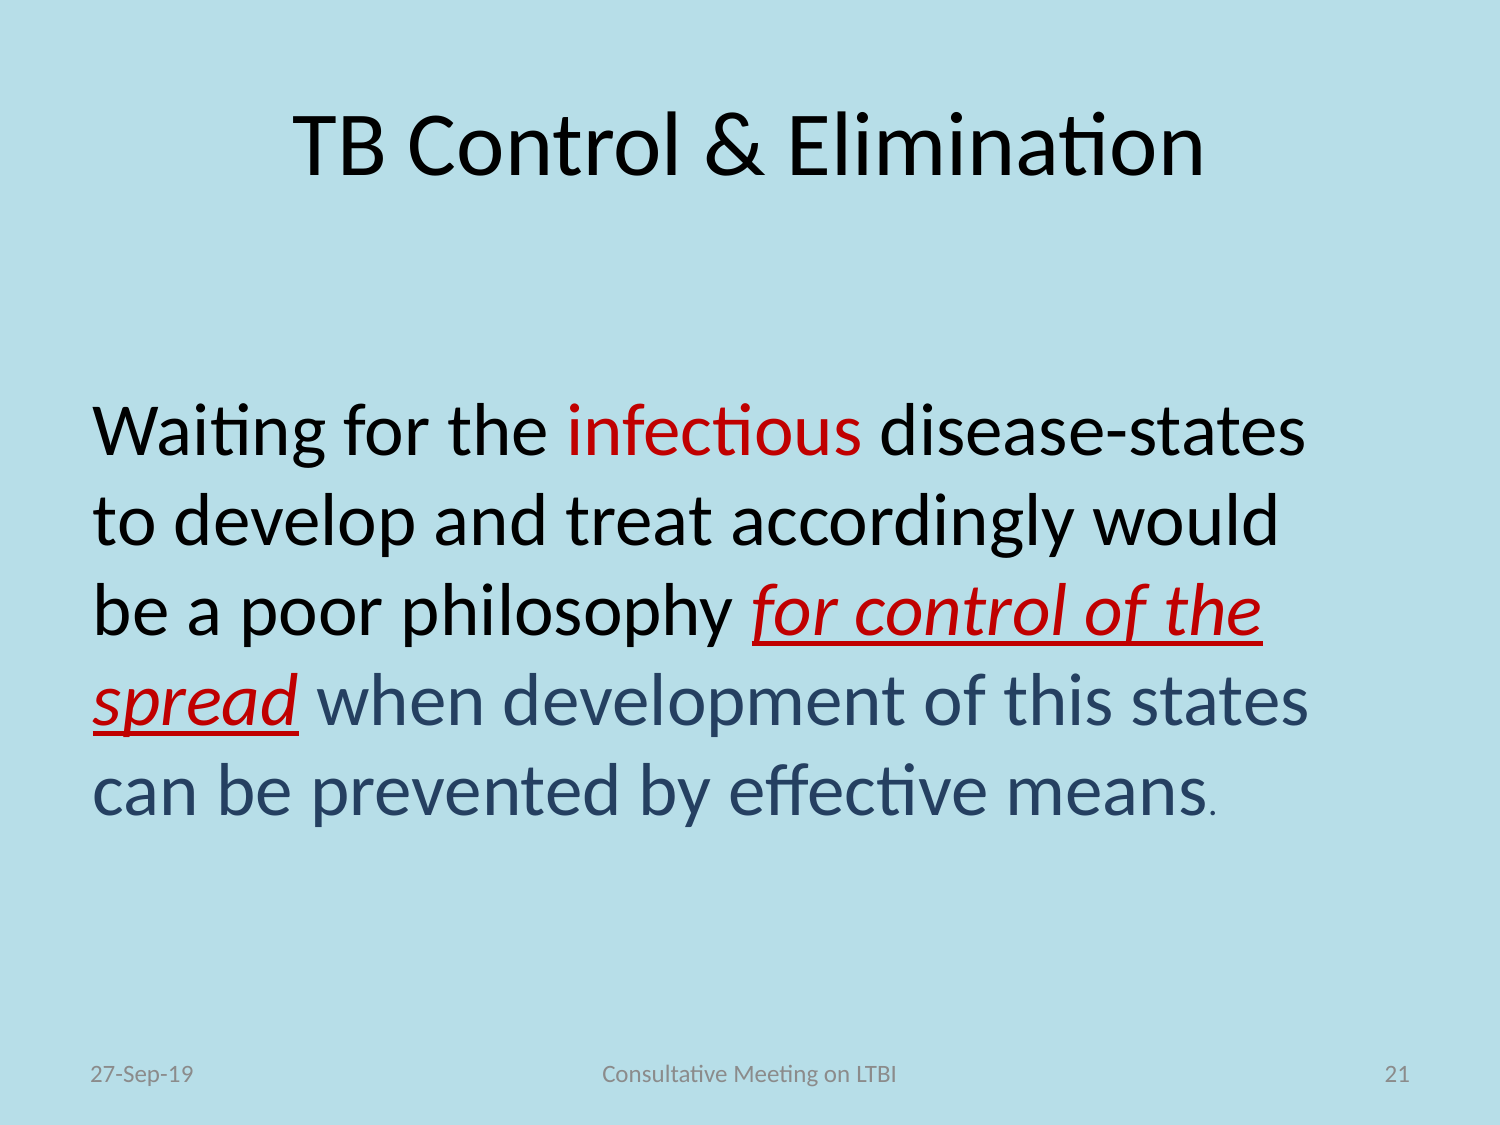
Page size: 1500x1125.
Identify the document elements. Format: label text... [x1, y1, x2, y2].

title TB Control & Elimination [75, 45, 1425, 233]
slide_number 21 [1074, 1042, 1425, 1103]
text_box Waiting for the infectious disease-states to develop and treat accordingly would be a poor philosophy for control of the spread when development of this states can be prevented by effective means. [78, 373, 1376, 884]
footer Consultative Meeting on LTBI [512, 1042, 988, 1103]
slide_number 27-Sep-19 [75, 1042, 425, 1103]
